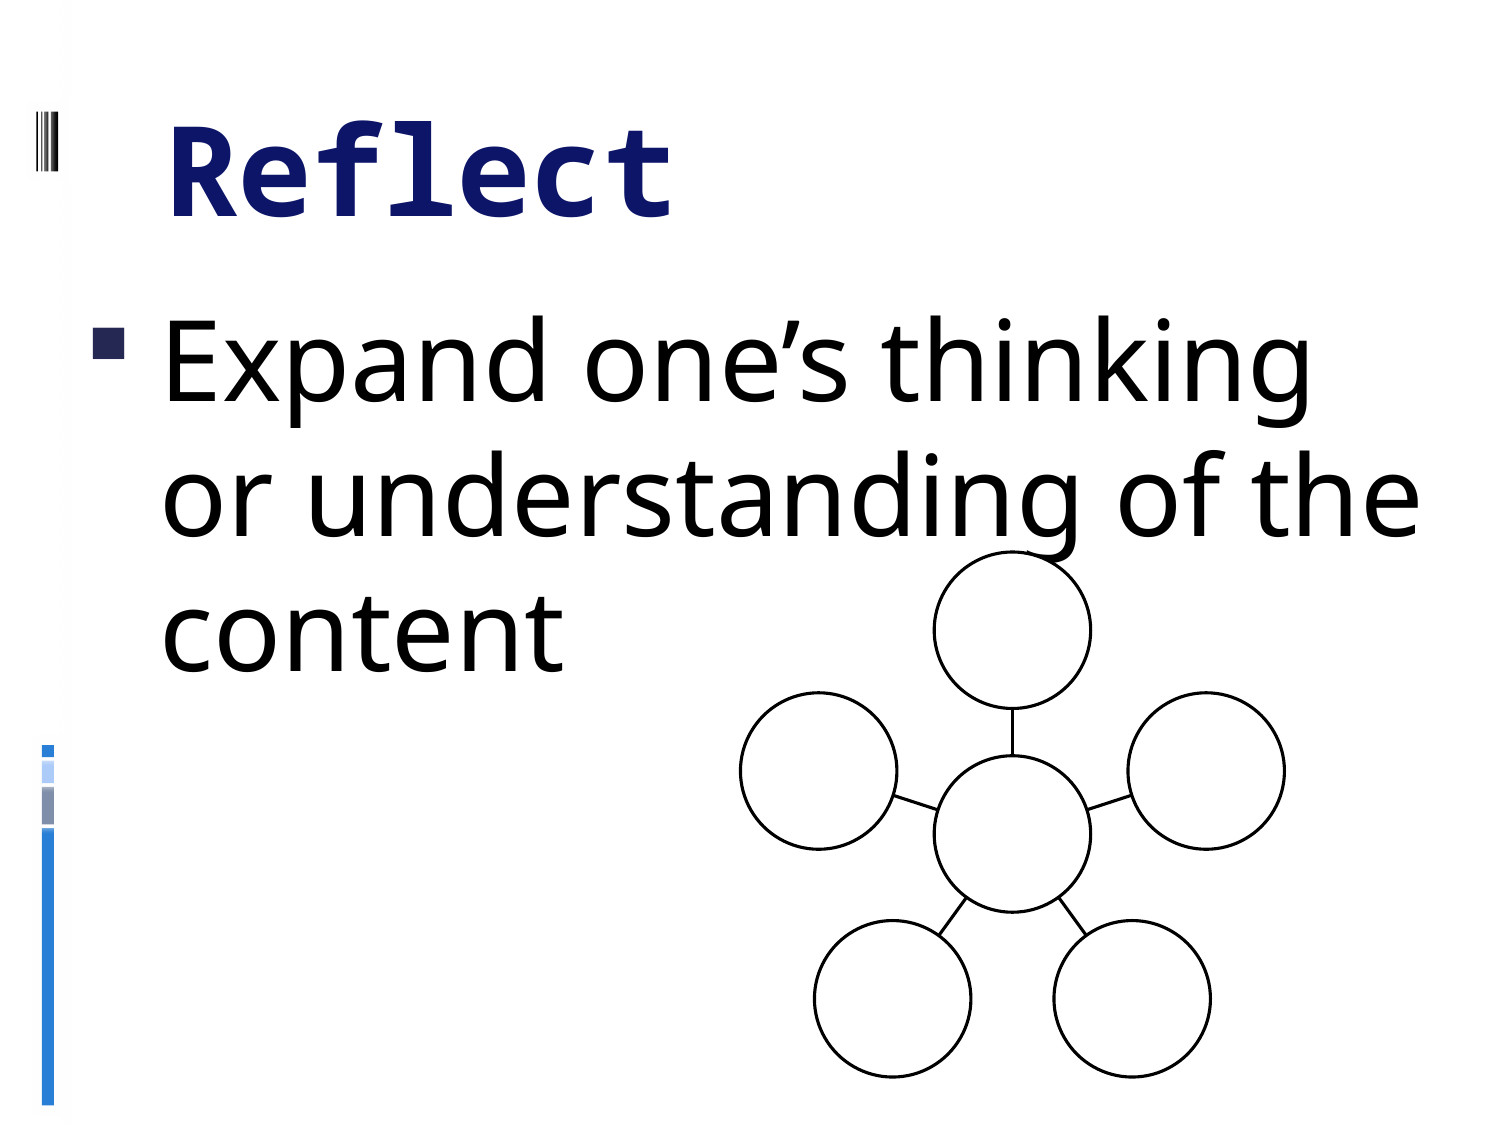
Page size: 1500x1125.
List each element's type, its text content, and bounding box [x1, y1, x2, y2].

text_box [587, 549, 1438, 1080]
list Expand one’s thinking or understanding of the content [62, 282, 1442, 1063]
title Reflect [150, 83, 1425, 234]
